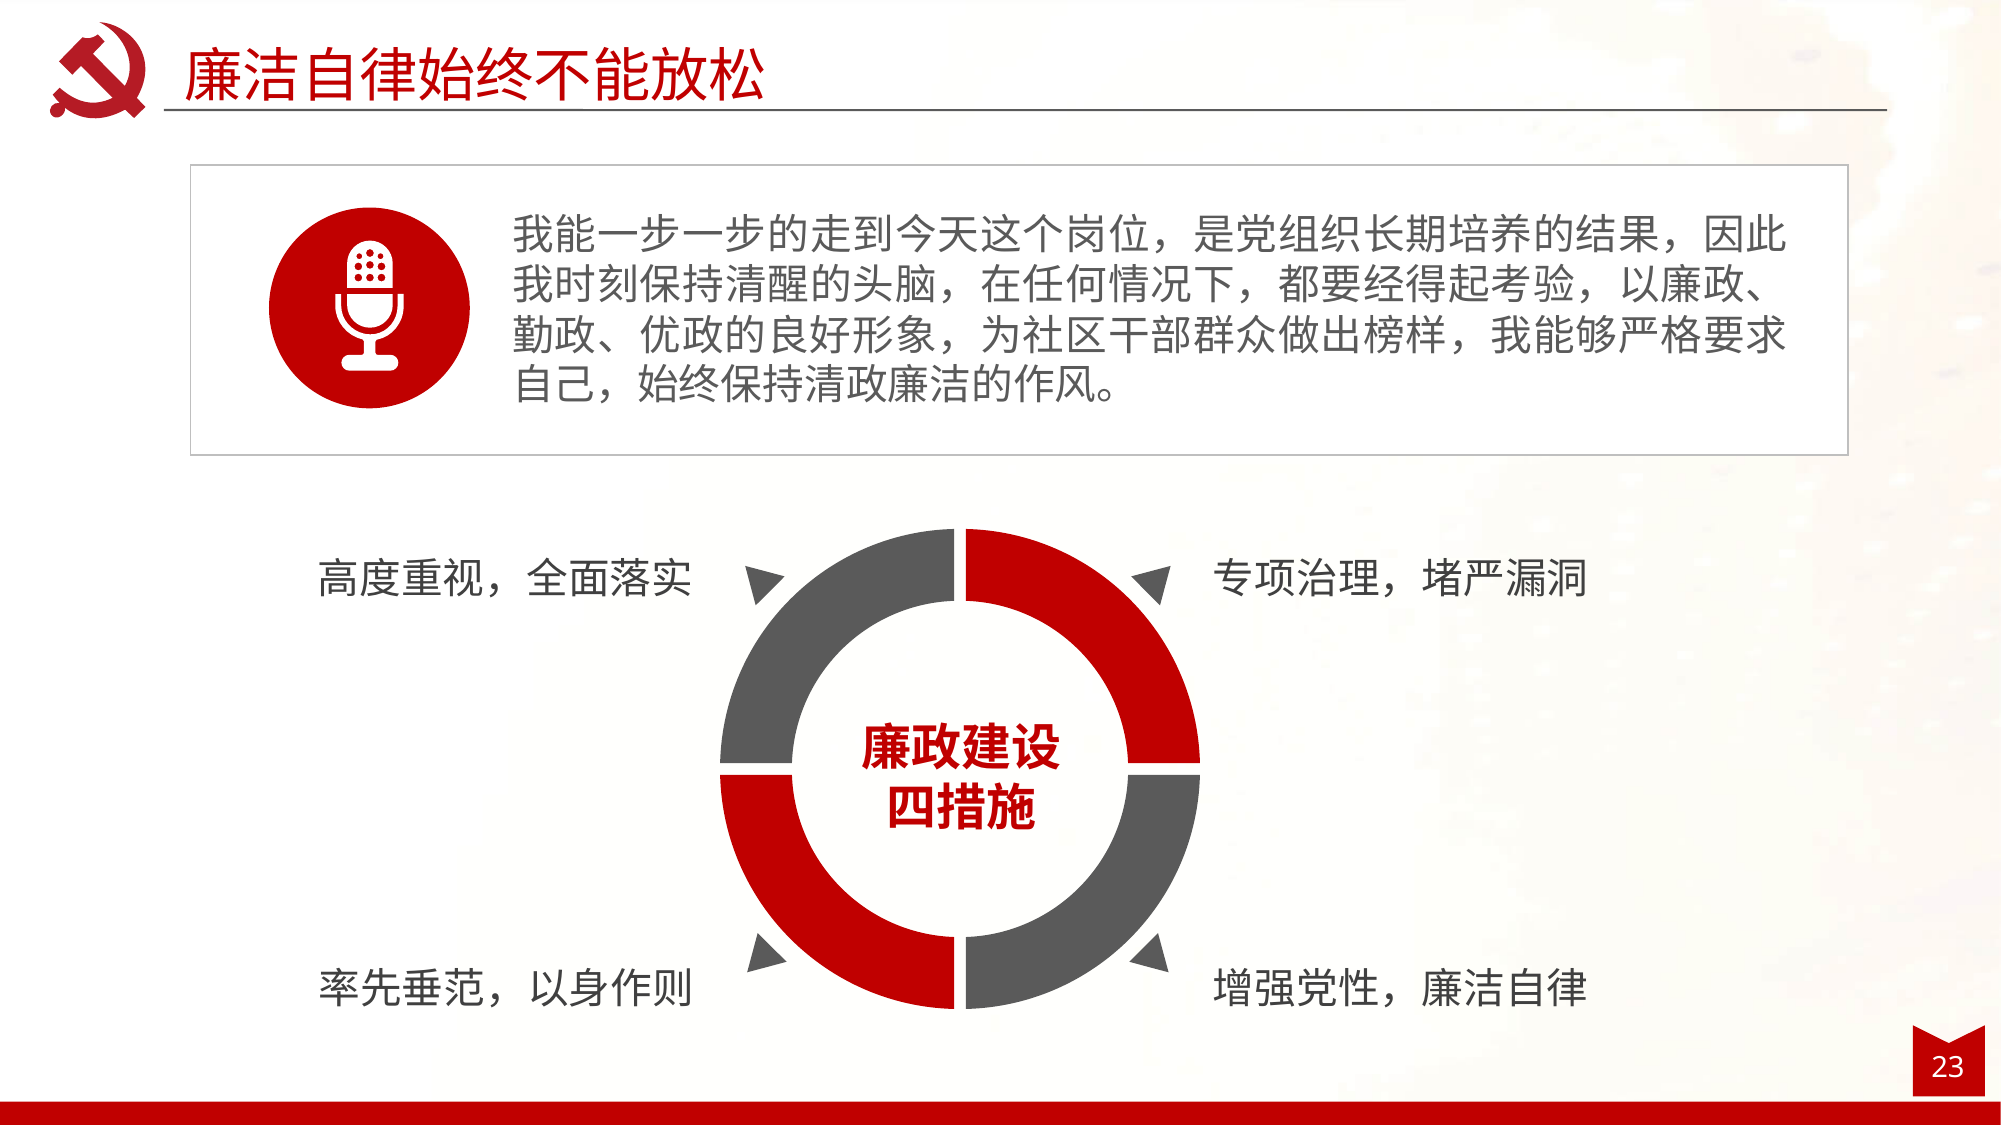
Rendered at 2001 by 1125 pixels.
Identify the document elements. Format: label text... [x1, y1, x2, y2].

text_box 高度重视，全面落实 [302, 544, 709, 610]
picture [0, 0, 2001, 1101]
text_box [747, 933, 787, 973]
text_box [49, 22, 146, 119]
text_box 我能一步一步的走到今天这个岗位，是党组织长期培养的结果，因此我时刻保持清醒的头脑，在任何情况下，都要经得起考验，以廉政、勤政、优政的良好形象，为社区干部群众做出榜样，我能够严格要求自己，始终保持清政廉洁的作风。 [497, 200, 1803, 416]
text_box 廉政建设四措施 [840, 708, 1083, 844]
text_box [1129, 933, 1169, 973]
text_box [1131, 565, 1171, 606]
text_box 廉洁自律始终不能放松 [169, 111, 1573, 116]
text_box 率先垂范，以身作则 [302, 953, 709, 1019]
text_box 廉洁自律始终不能放松 [169, 29, 1573, 110]
text_box [965, 528, 1200, 764]
text_box [720, 528, 955, 764]
text_box [190, 164, 1849, 456]
text_box [745, 565, 785, 606]
text_box 专项治理，堵严漏洞 [1198, 544, 1676, 610]
text_box [720, 774, 955, 1009]
text_box [965, 774, 1200, 1009]
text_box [268, 207, 470, 409]
text_box 增强党性，廉洁自律 [1198, 953, 1676, 1019]
